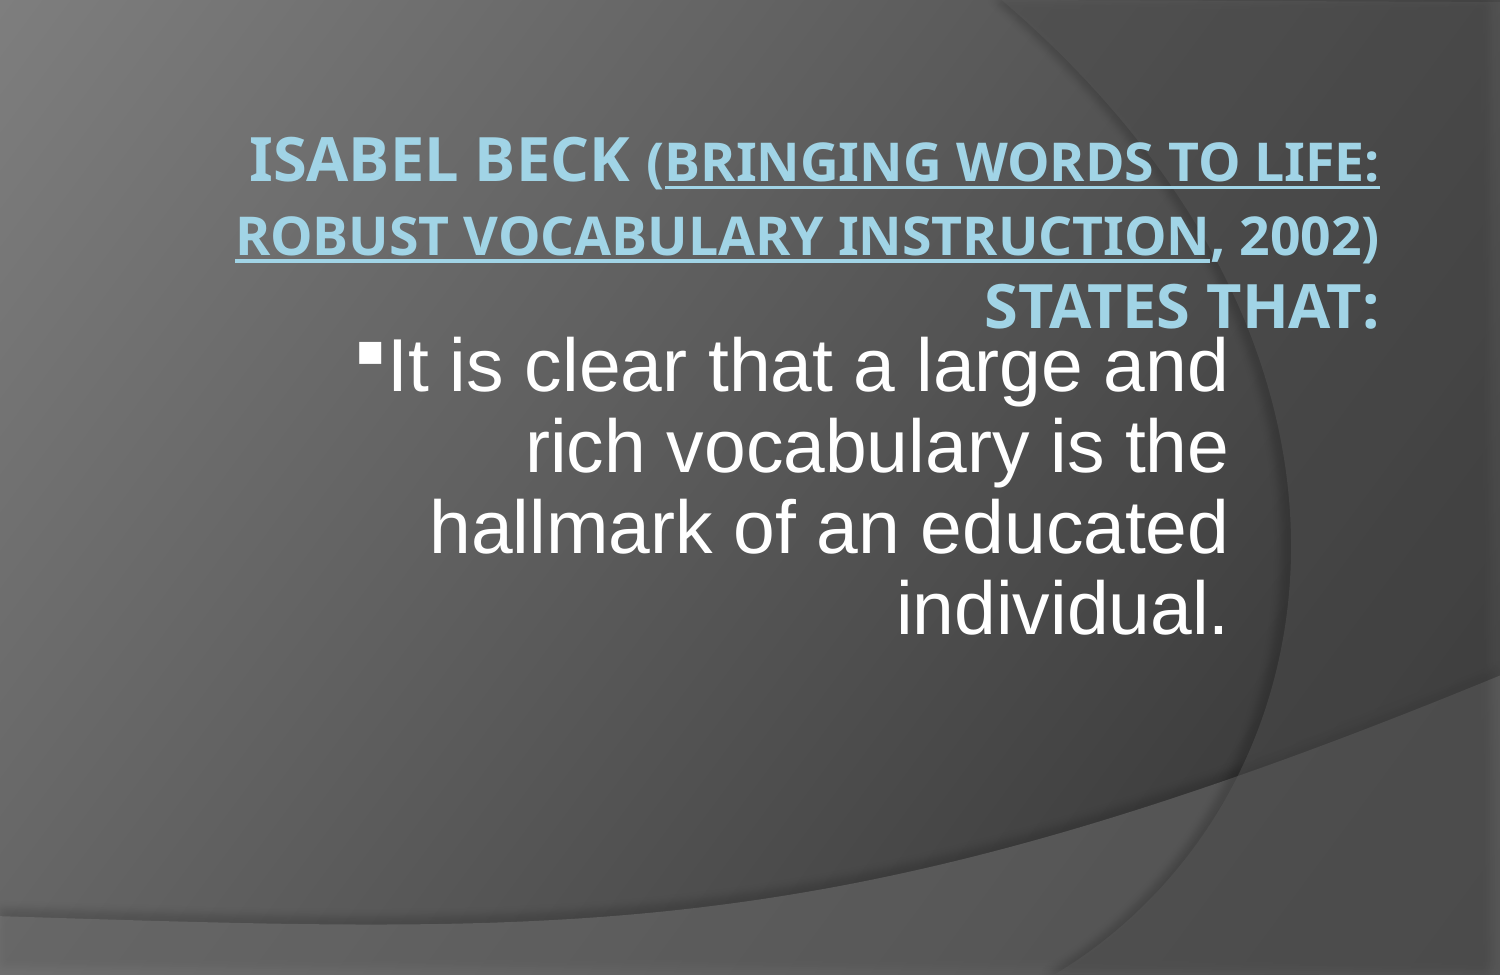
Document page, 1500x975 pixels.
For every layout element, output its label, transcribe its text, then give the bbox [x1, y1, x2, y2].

title Isabel Beck (Bringing Words to Life: Robust Vocabulary Instruction, 2002) states that: [99, 112, 1388, 351]
subtitle It is clear that a large and rich vocabulary is the hallmark of an educated individual. [237, 449, 1238, 801]
